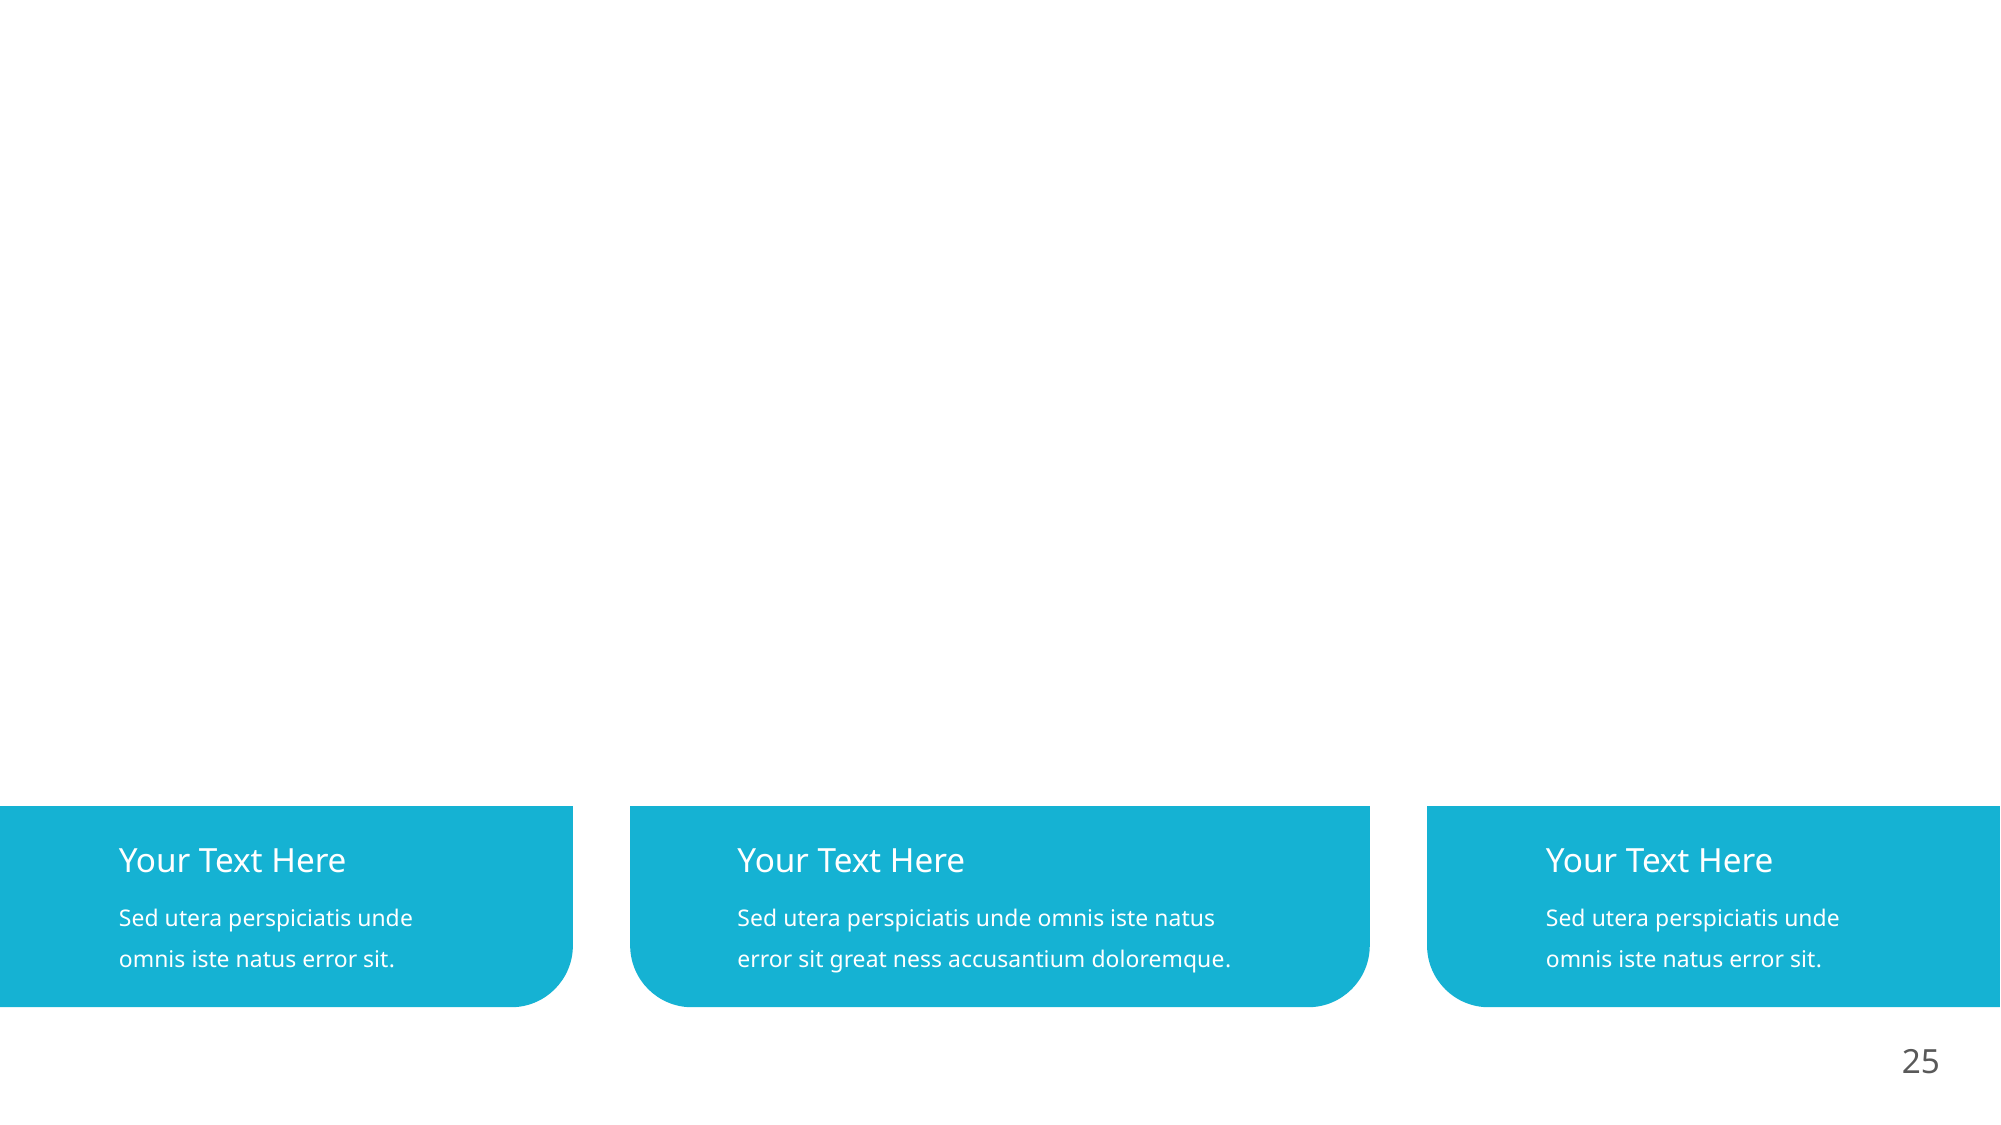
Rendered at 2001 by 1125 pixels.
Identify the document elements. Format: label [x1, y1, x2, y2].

picture [0, 117, 573, 1008]
picture [630, 117, 1370, 1008]
picture [1427, 117, 2000, 1008]
